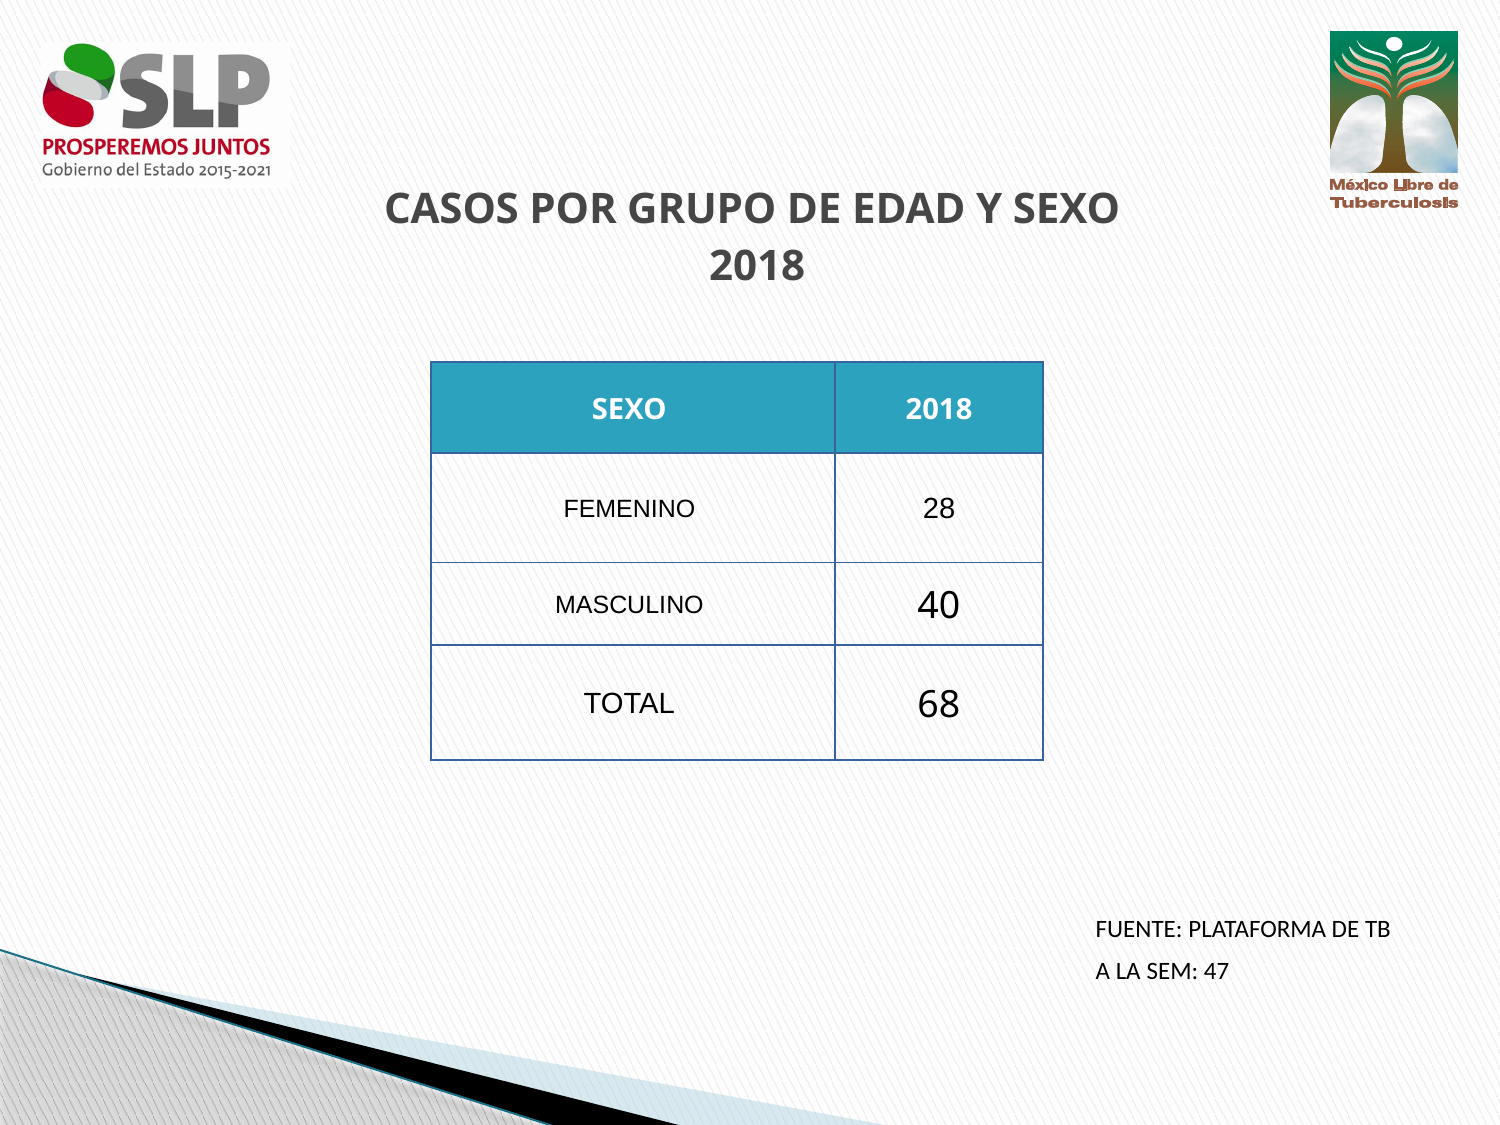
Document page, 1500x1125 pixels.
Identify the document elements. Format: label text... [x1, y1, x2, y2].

table_cell MASCULINO [432, 563, 834, 644]
table_cell 68 [836, 646, 1042, 759]
picture [1328, 30, 1459, 209]
title CASOS POR GRUPO DE EDAD Y SEXO 2018 [82, 113, 1433, 302]
table_cell 40 [836, 563, 1042, 644]
table_header 2018 [836, 363, 1042, 452]
table_cell TOTAL [432, 646, 834, 759]
text_box FUENTE: PLATAFORMA DE TB A LA SEM: 47 [1080, 905, 1436, 993]
picture [40, 42, 290, 188]
table_cell FEMENINO [432, 454, 834, 562]
table_header SEXO [432, 363, 834, 452]
table_cell 28 [836, 454, 1042, 562]
